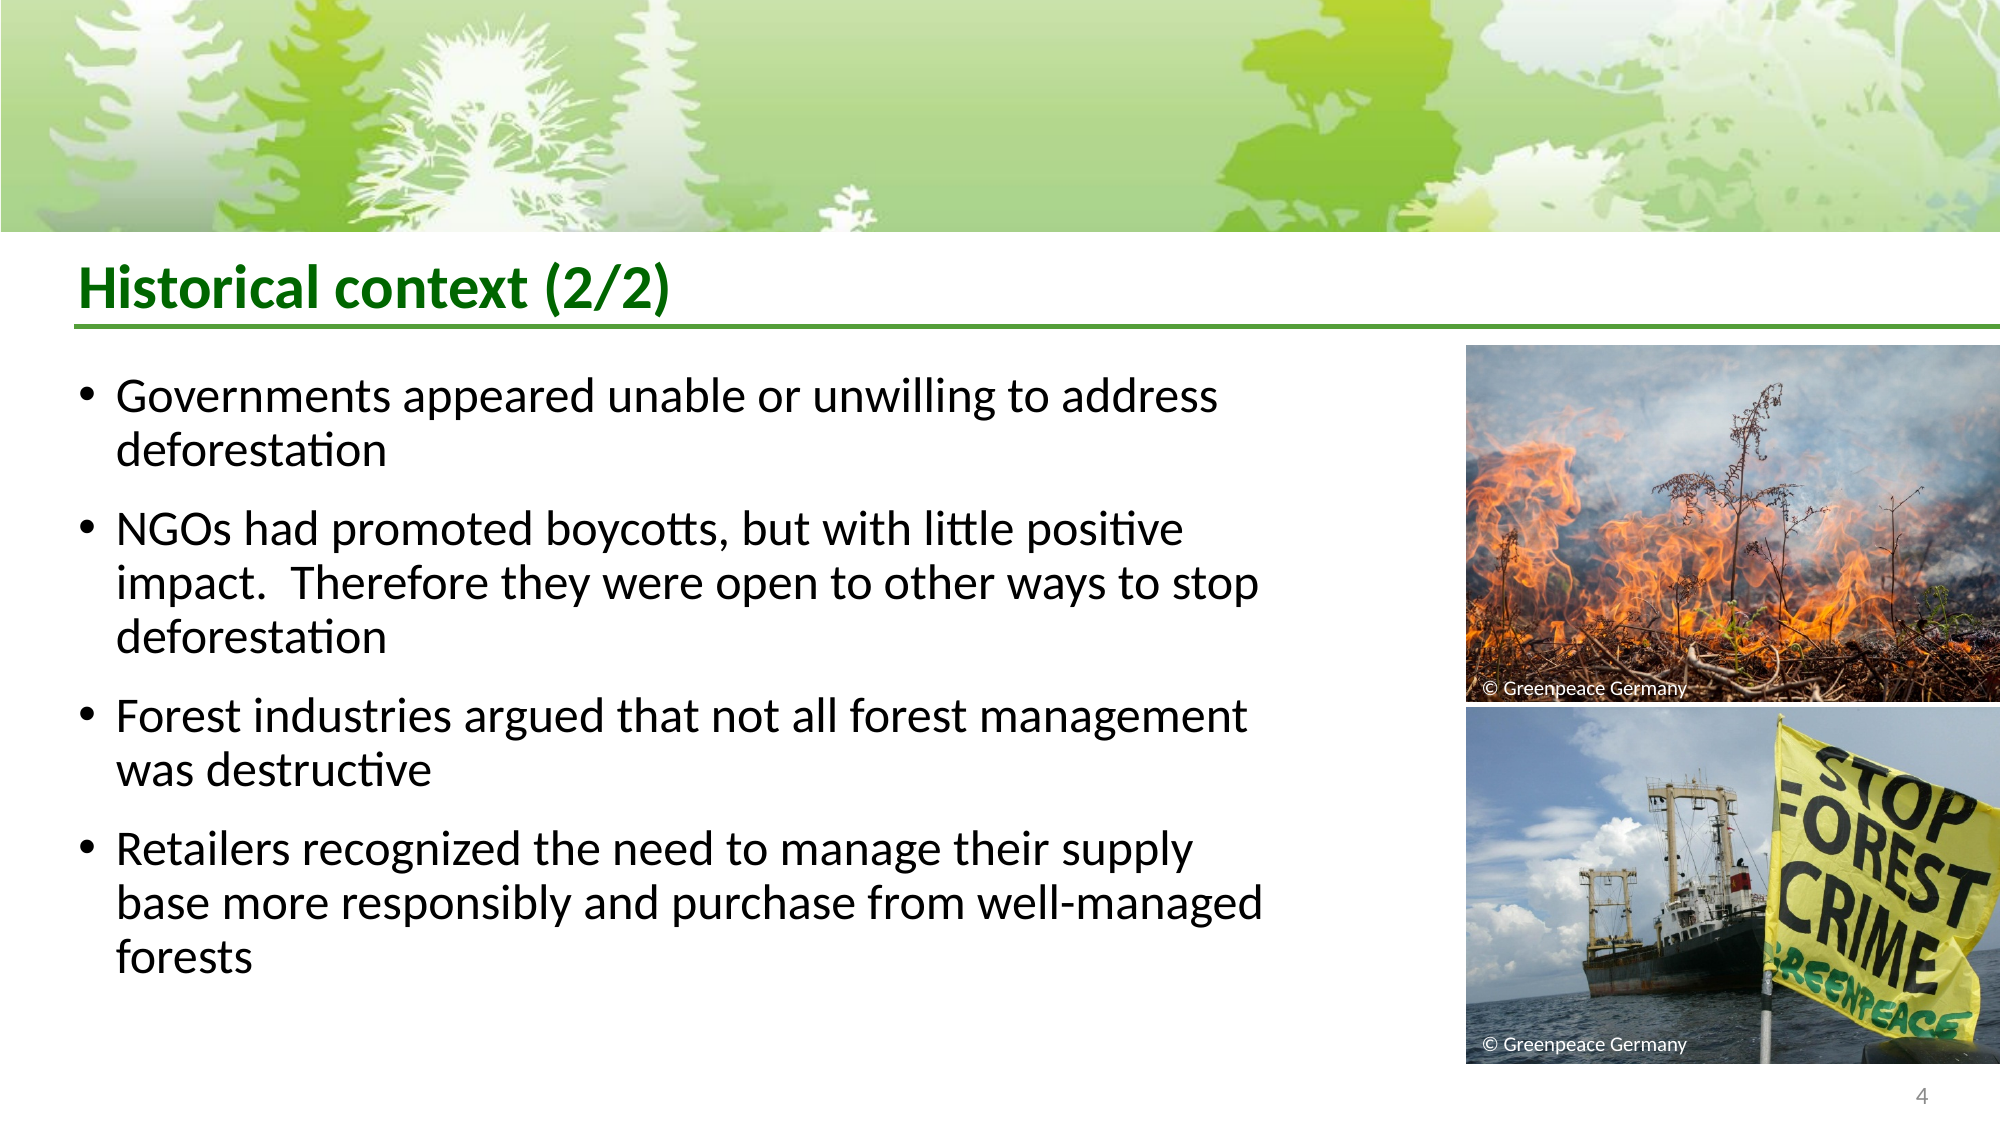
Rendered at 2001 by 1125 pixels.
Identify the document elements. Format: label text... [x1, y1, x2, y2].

list Governments appeared unable or unwilling to address deforestation NGOs had promoted boycotts, but with little positive impact. Therefore they were open to other ways to stop deforestation Forest industries argued that not all forest management was destructive Retailers recognized the need to manage their supply base more responsibly and purchase from well-managed forests [63, 362, 1290, 1105]
title Historical context (2/2) [63, 194, 1414, 383]
picture [0, 0, 2000, 232]
slide_number 4 [1493, 1065, 1944, 1125]
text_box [1466, 345, 2000, 1064]
